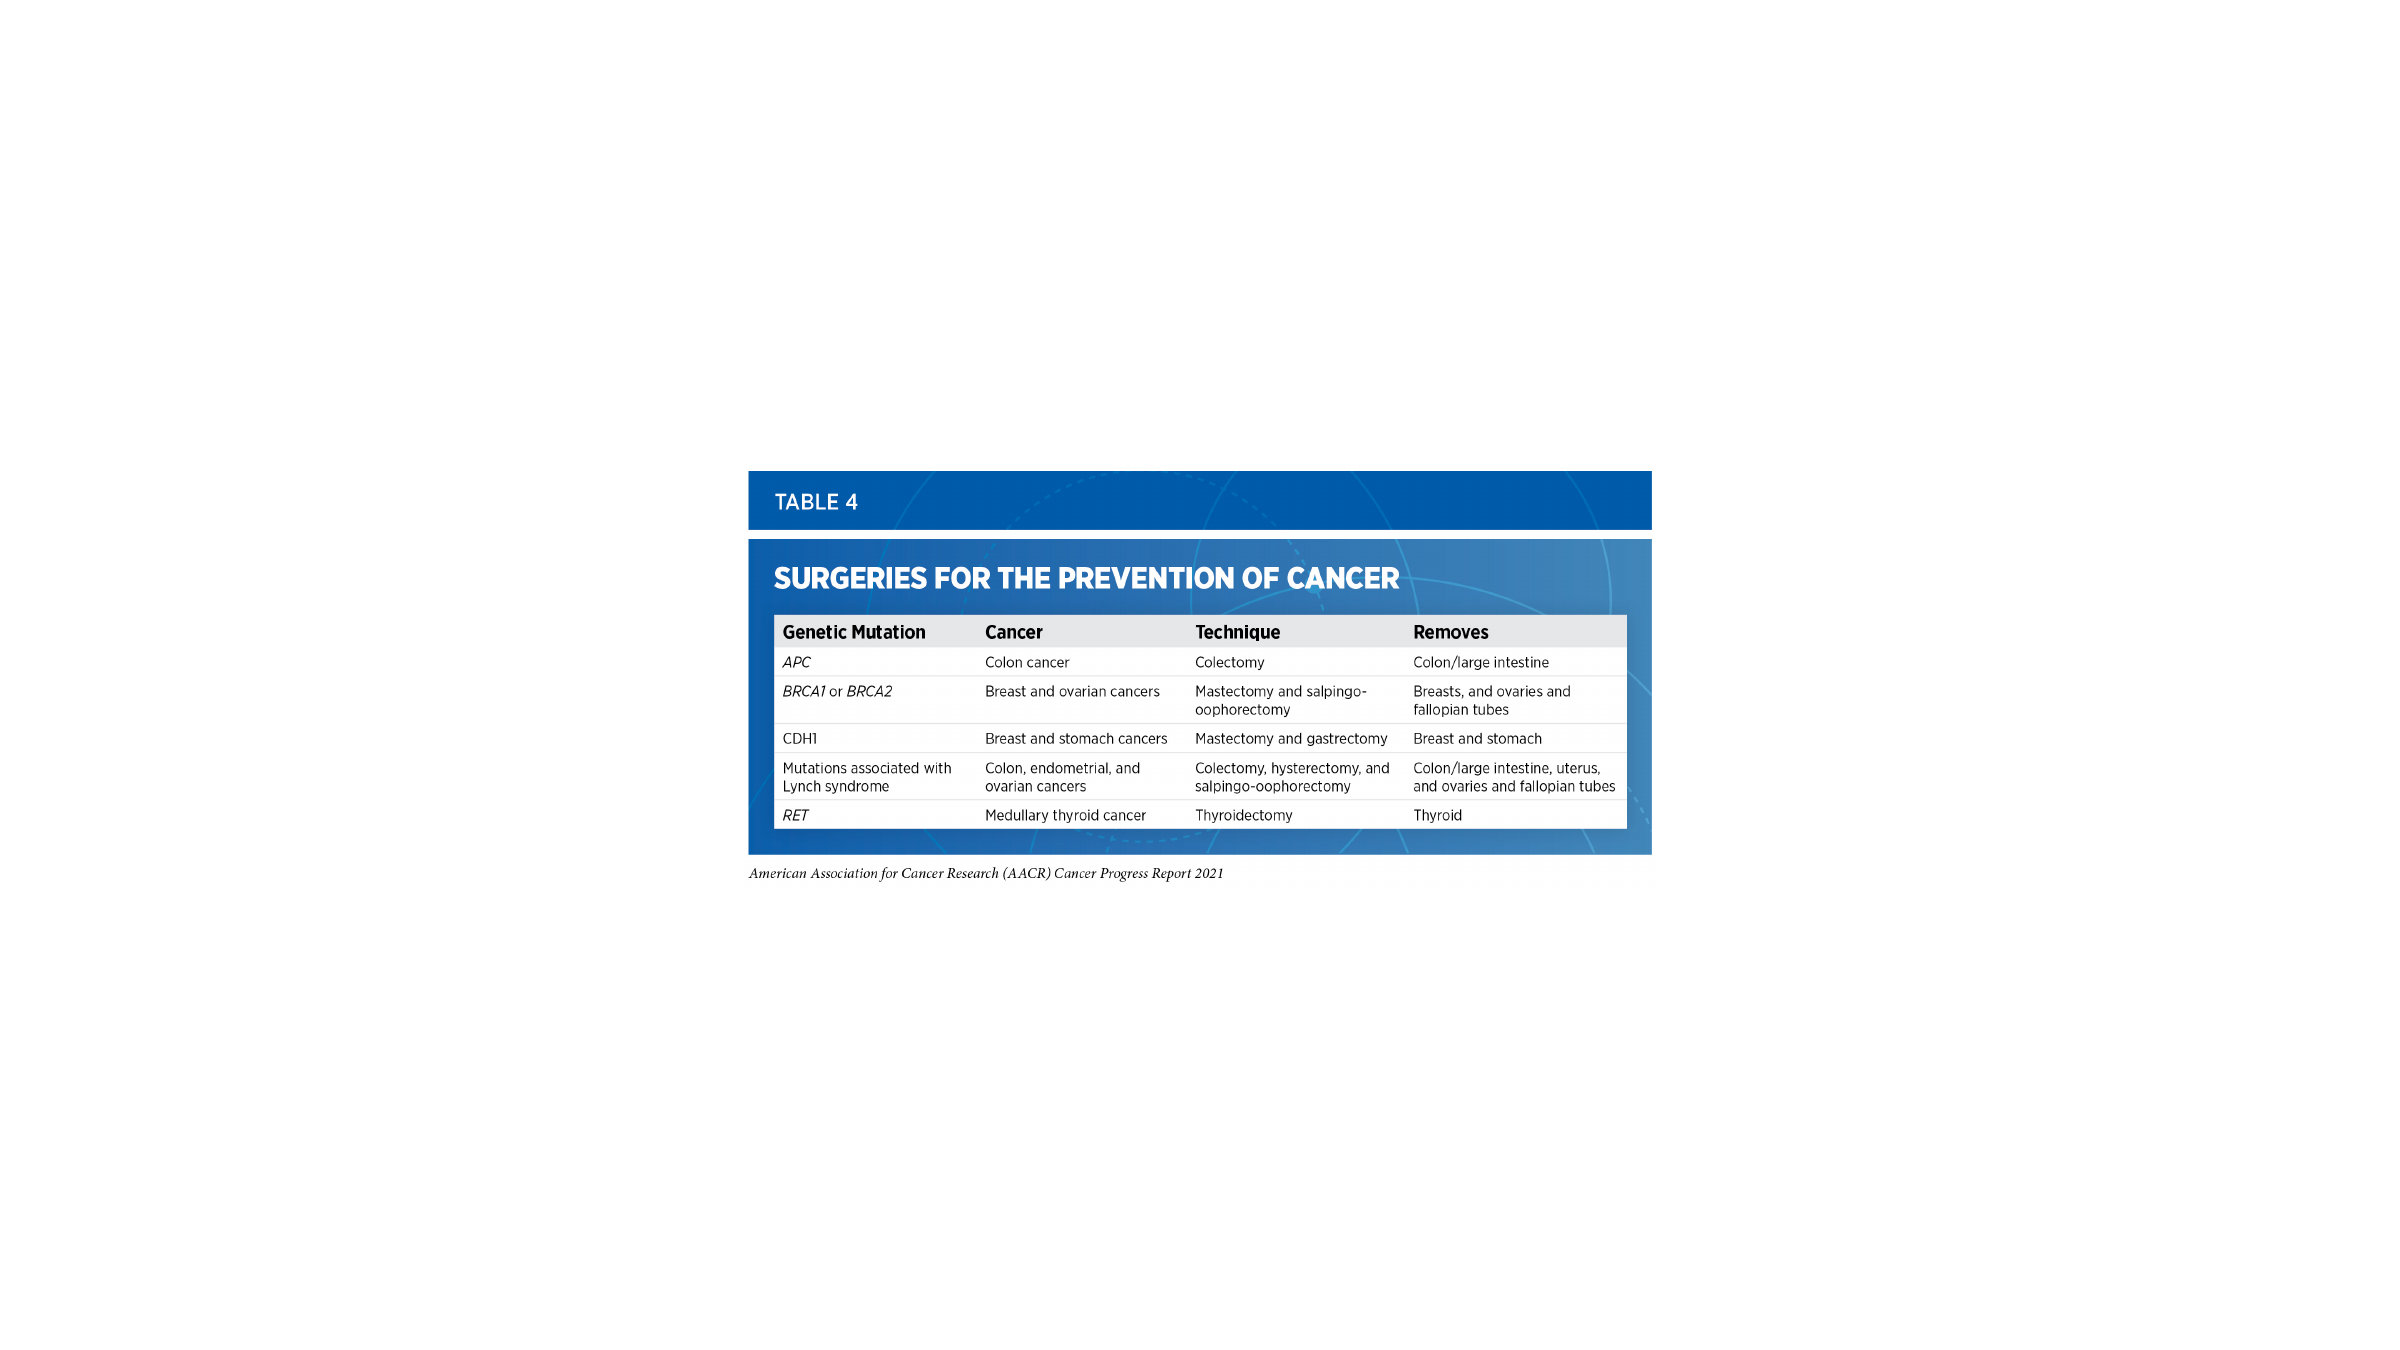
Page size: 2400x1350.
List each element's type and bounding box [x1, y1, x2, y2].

picture [737, 459, 1663, 891]
